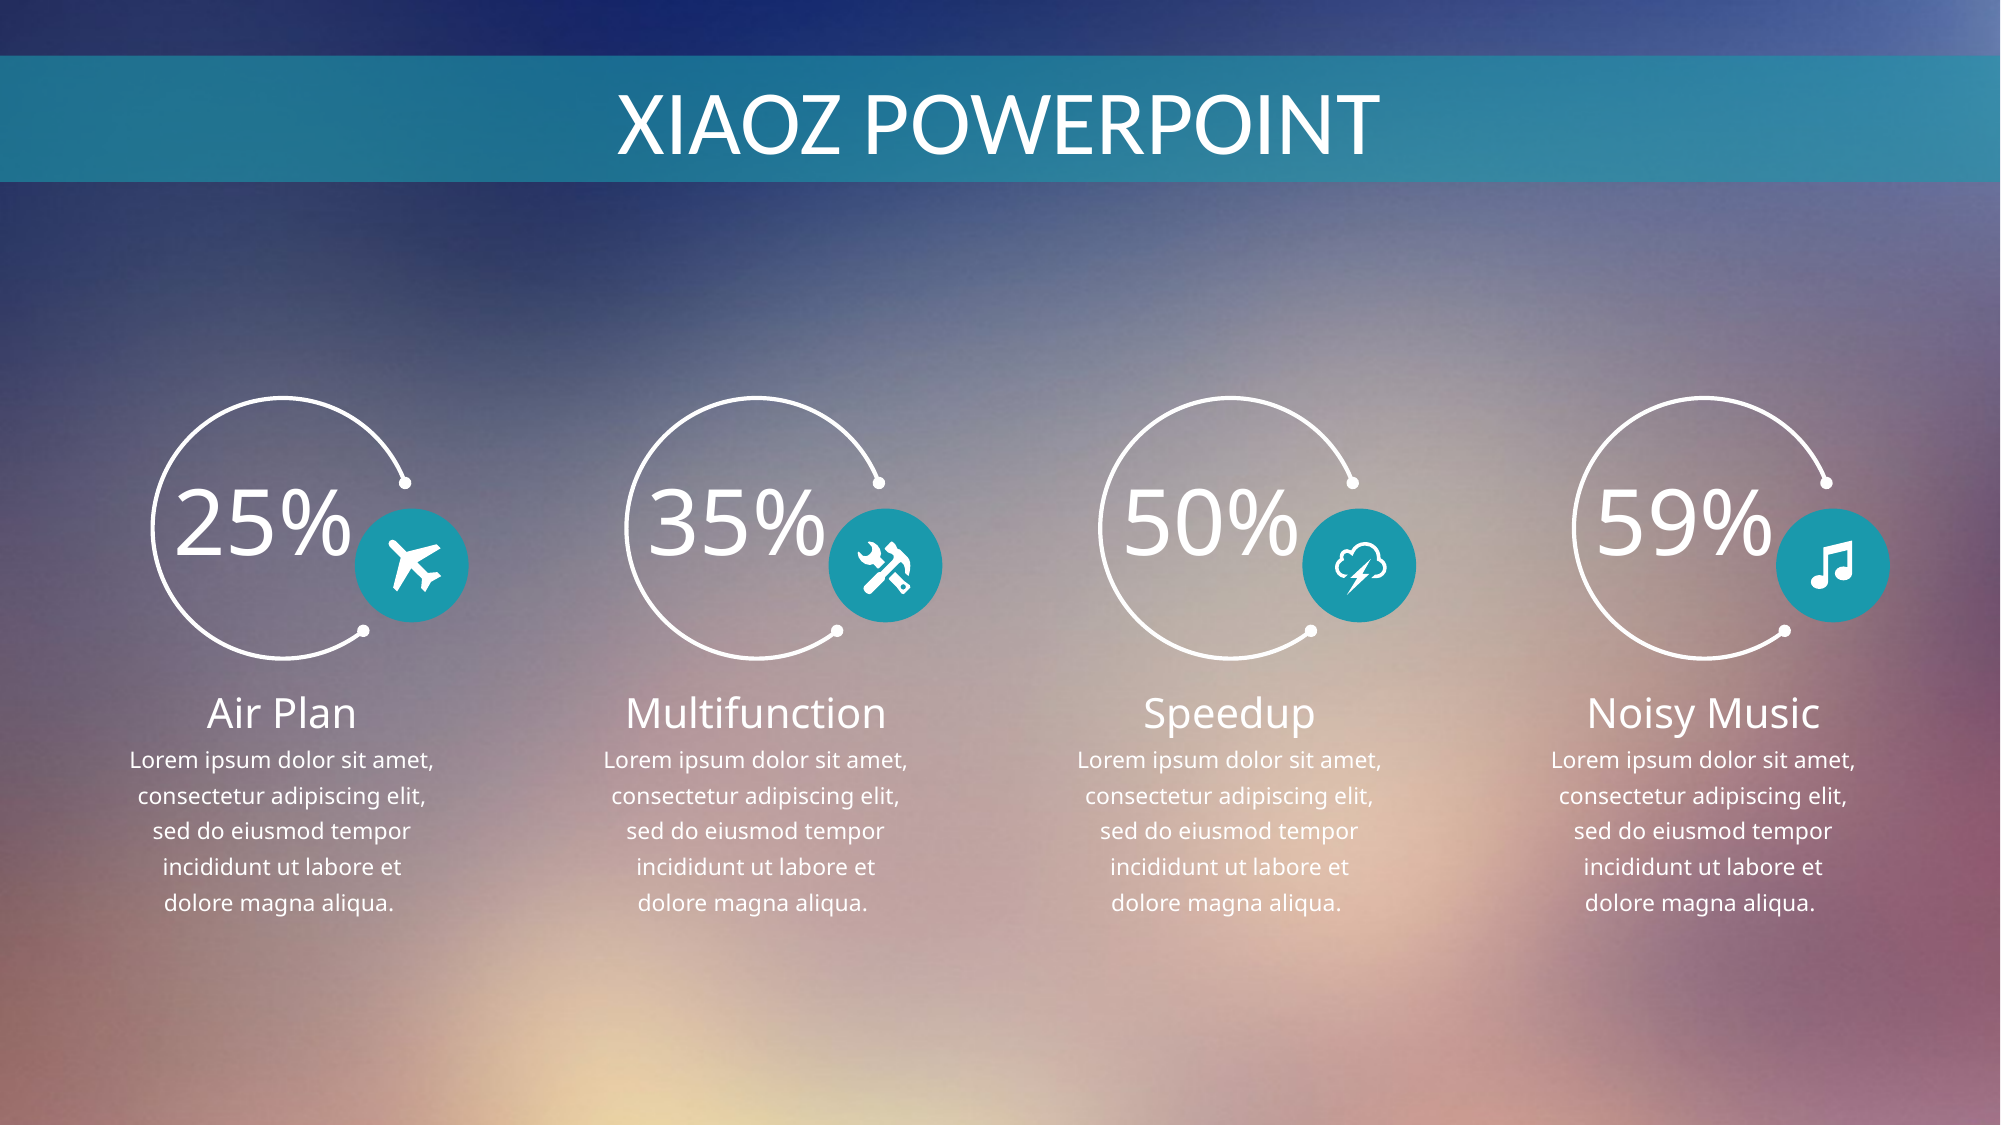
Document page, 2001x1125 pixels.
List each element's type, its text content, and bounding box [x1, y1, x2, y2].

text_box [1121, 397, 1359, 496]
text_box [173, 397, 412, 496]
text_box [1334, 541, 1387, 595]
text_box [1116, 593, 1318, 660]
text_box [1590, 593, 1791, 660]
text_box [1308, 507, 1418, 624]
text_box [1057, 679, 1402, 967]
text_box [1595, 397, 1833, 497]
text_box [642, 593, 844, 660]
text_box 25% [151, 456, 370, 593]
text_box [1810, 540, 1853, 589]
text_box 50% [1099, 456, 1318, 593]
text_box 59% [1572, 456, 1791, 593]
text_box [583, 679, 929, 967]
text_box [834, 507, 944, 624]
picture [0, 0, 2001, 1125]
text_box XIAOZ POWERPOINT [278, 55, 1722, 181]
text_box [0, 55, 2000, 183]
text_box [169, 593, 370, 660]
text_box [1531, 679, 1876, 967]
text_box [109, 679, 455, 967]
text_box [857, 541, 911, 595]
text_box [647, 397, 886, 496]
text_box [360, 507, 470, 624]
text_box [388, 539, 442, 593]
text_box 35% [625, 456, 844, 593]
text_box [1782, 507, 1891, 624]
